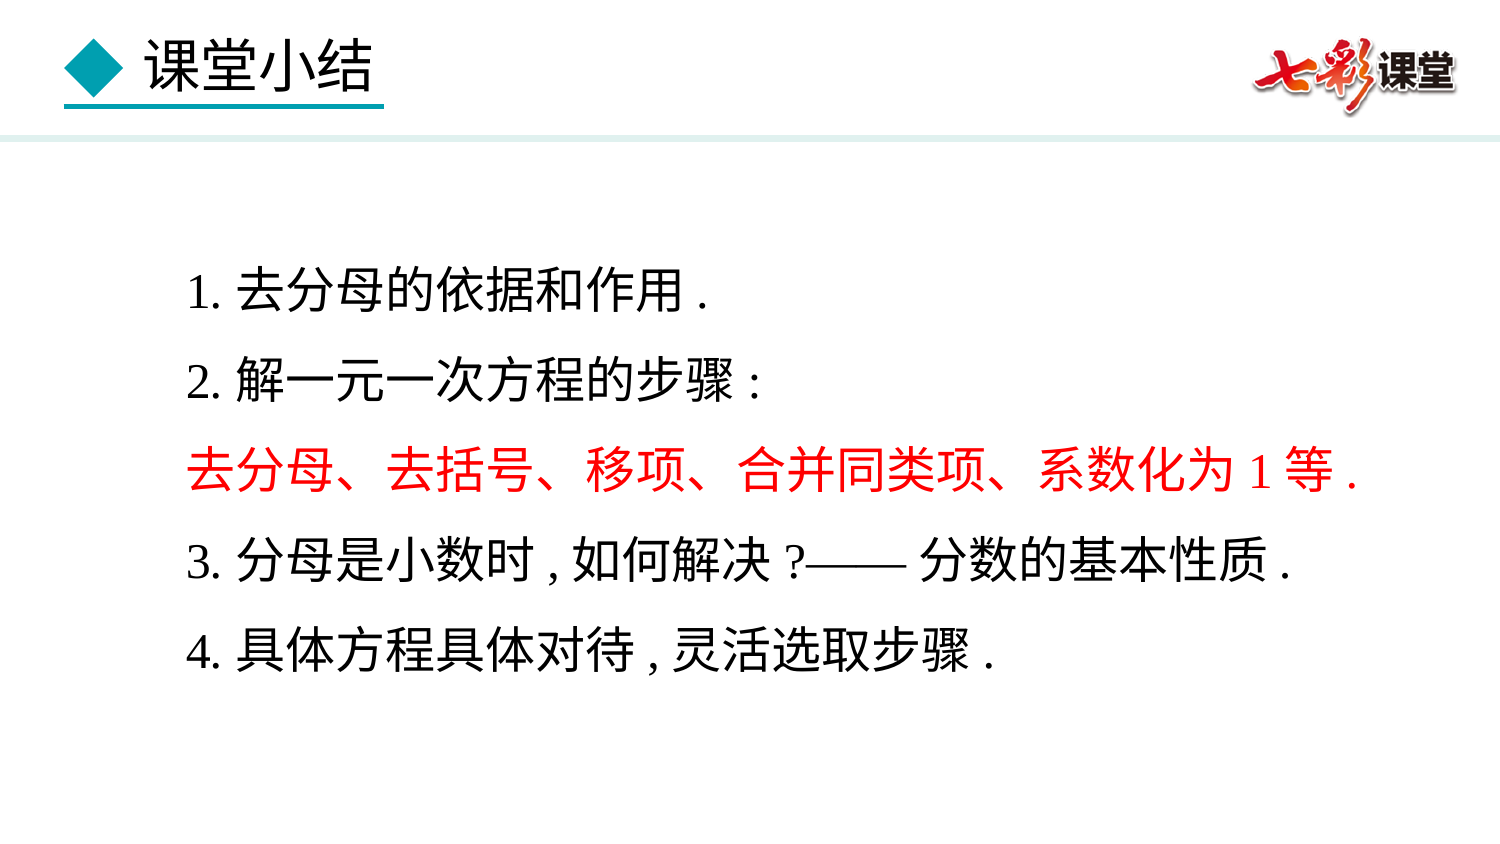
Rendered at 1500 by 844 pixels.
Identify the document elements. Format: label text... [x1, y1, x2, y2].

picture [1249, 32, 1461, 118]
text_box 1.去分母的依据和作用. 2.解一元一次方程的步骤: 去分母、去括号、移项、合并同类项、系数化为1等. 3.分母是小数时,如何解决?——分数的基本性质. 4.具体方程具体对待,灵活选取步骤. [171, 220, 1447, 686]
